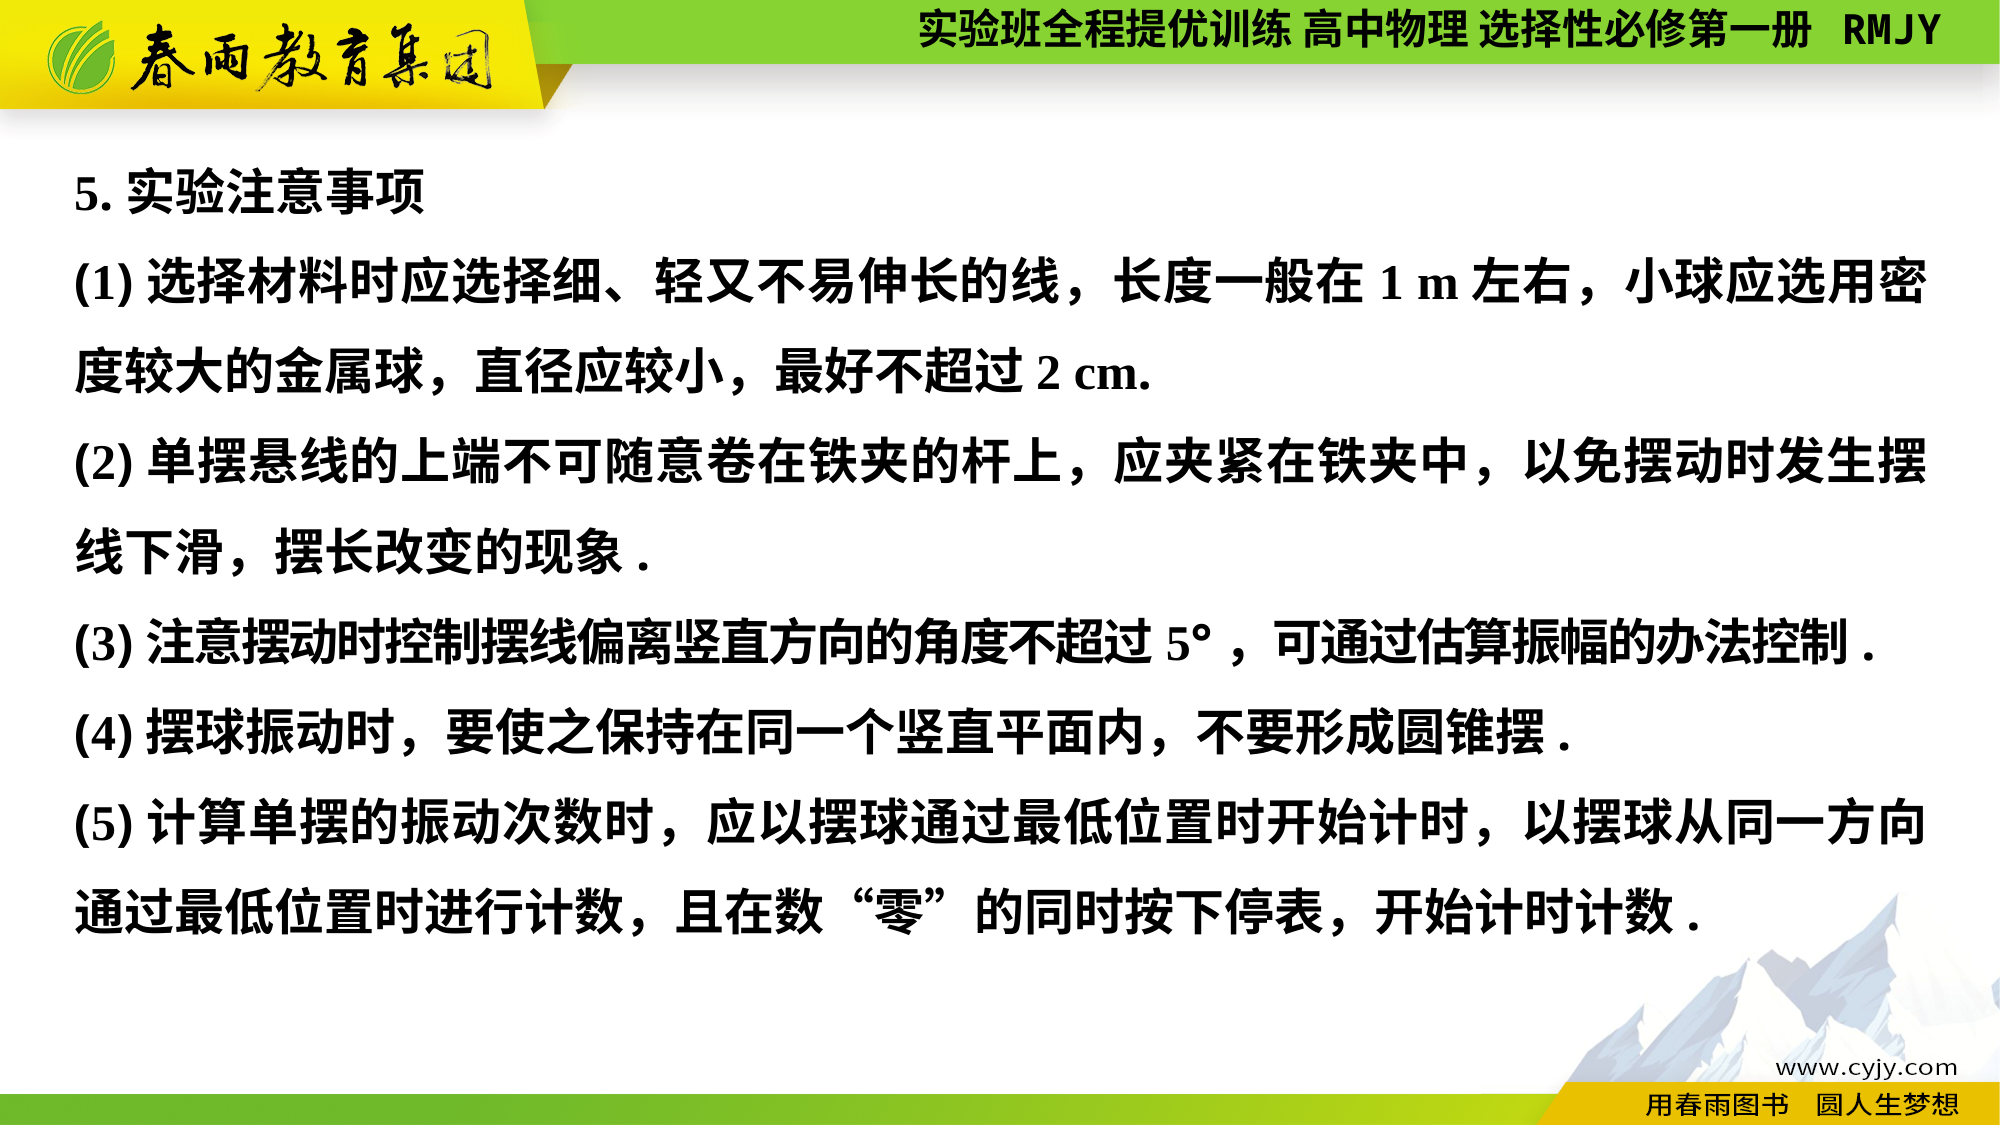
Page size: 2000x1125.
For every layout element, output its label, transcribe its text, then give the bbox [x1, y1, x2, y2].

picture [0, 0, 2000, 1125]
list 5.实验注意事项 (1)选择材料时应选择细、轻又不易伸长的线，长度一般在1 m左右，小球应选用密度较大的金属球，直径应较小，最好不超过2 cm. (2)单摆悬线的上端不可随意卷在铁夹的杆上，应夹紧在铁夹中，以免摆动时发生摆线下滑，摆长改变的现象. (3)注意摆动时控制摆线偏离竖直方向的角度不超过5°，可通过估算振幅的办法控制. (4)摆球振动时，要使之保持在同一个竖直平面内，不要形成圆锥摆. (5)计算单摆的振动次数时，应以摆球通过最低位置时开始计时，以摆球从同一方向通过最低位置时进行计数，且在数“零”的同时按下停表，开始计时计数. [59, 122, 1944, 956]
